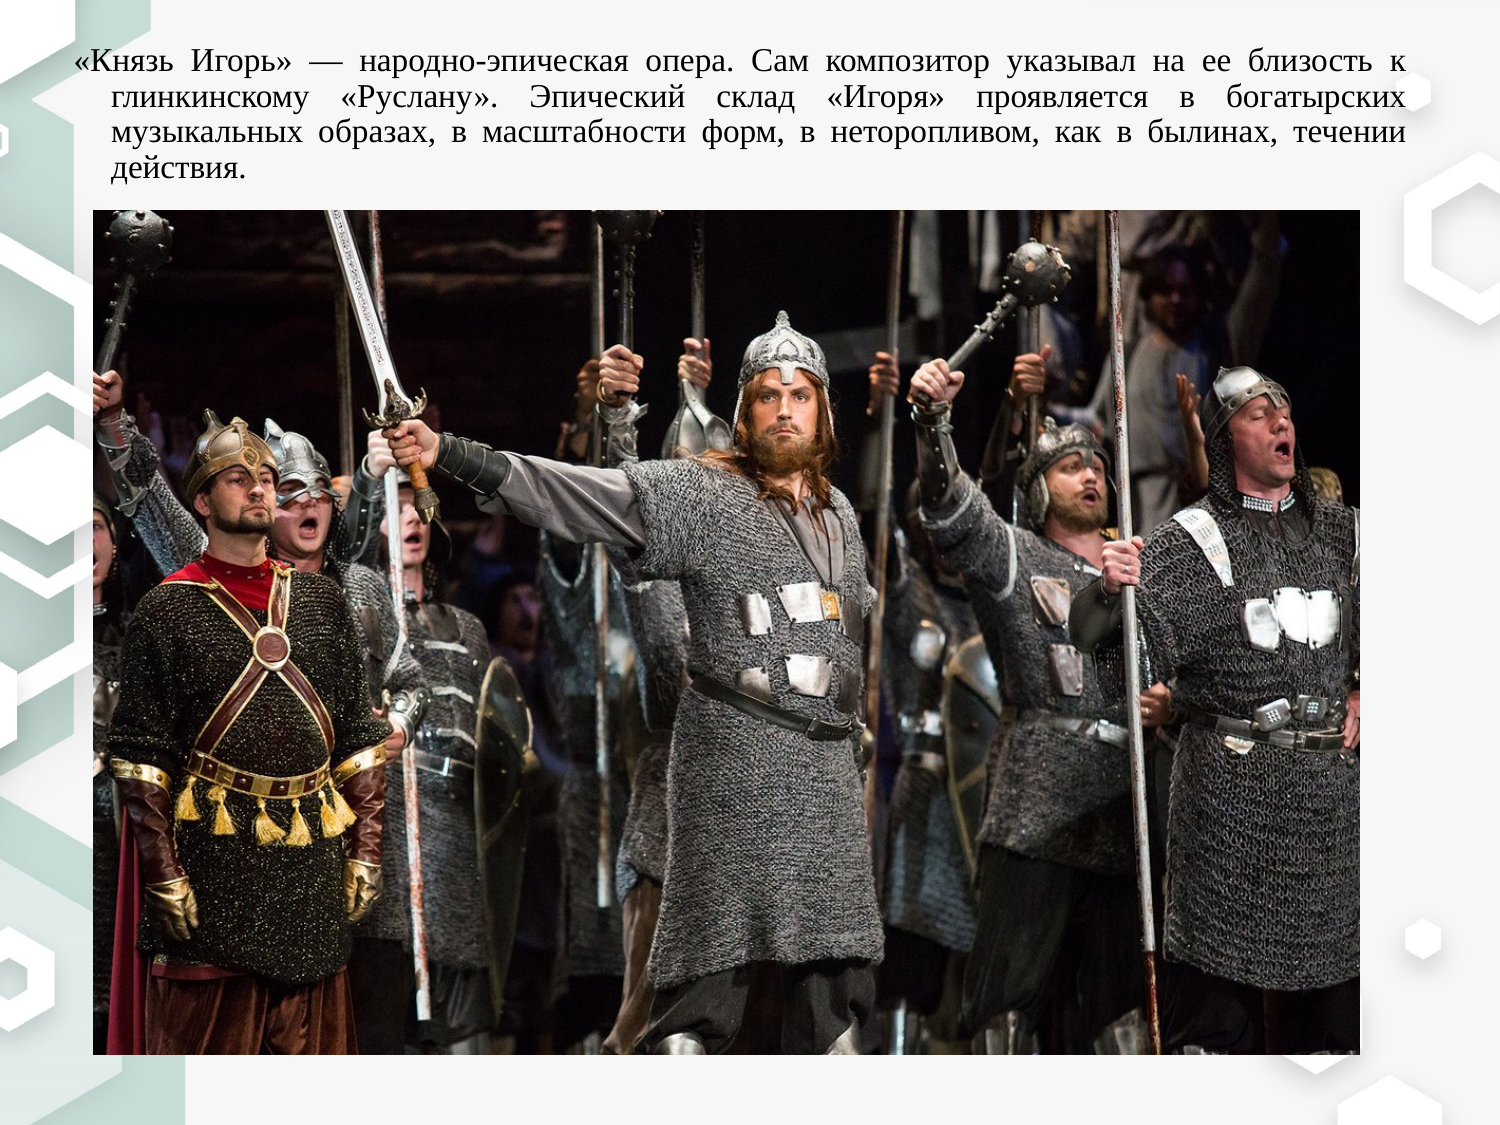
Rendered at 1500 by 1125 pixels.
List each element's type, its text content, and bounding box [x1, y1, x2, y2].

list «Князь Игорь» — народно-эпическая опера. Сам композитор указывал на ее близость к глинкинскому «Руслану». Эпический склад «Игоря» проявляется в богатырских музыкальных образах, в масштабности форм, в неторопливом, как в былинах, течении действия. [58, 35, 1424, 200]
picture [0, 0, 1500, 1125]
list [93, 210, 1360, 1055]
